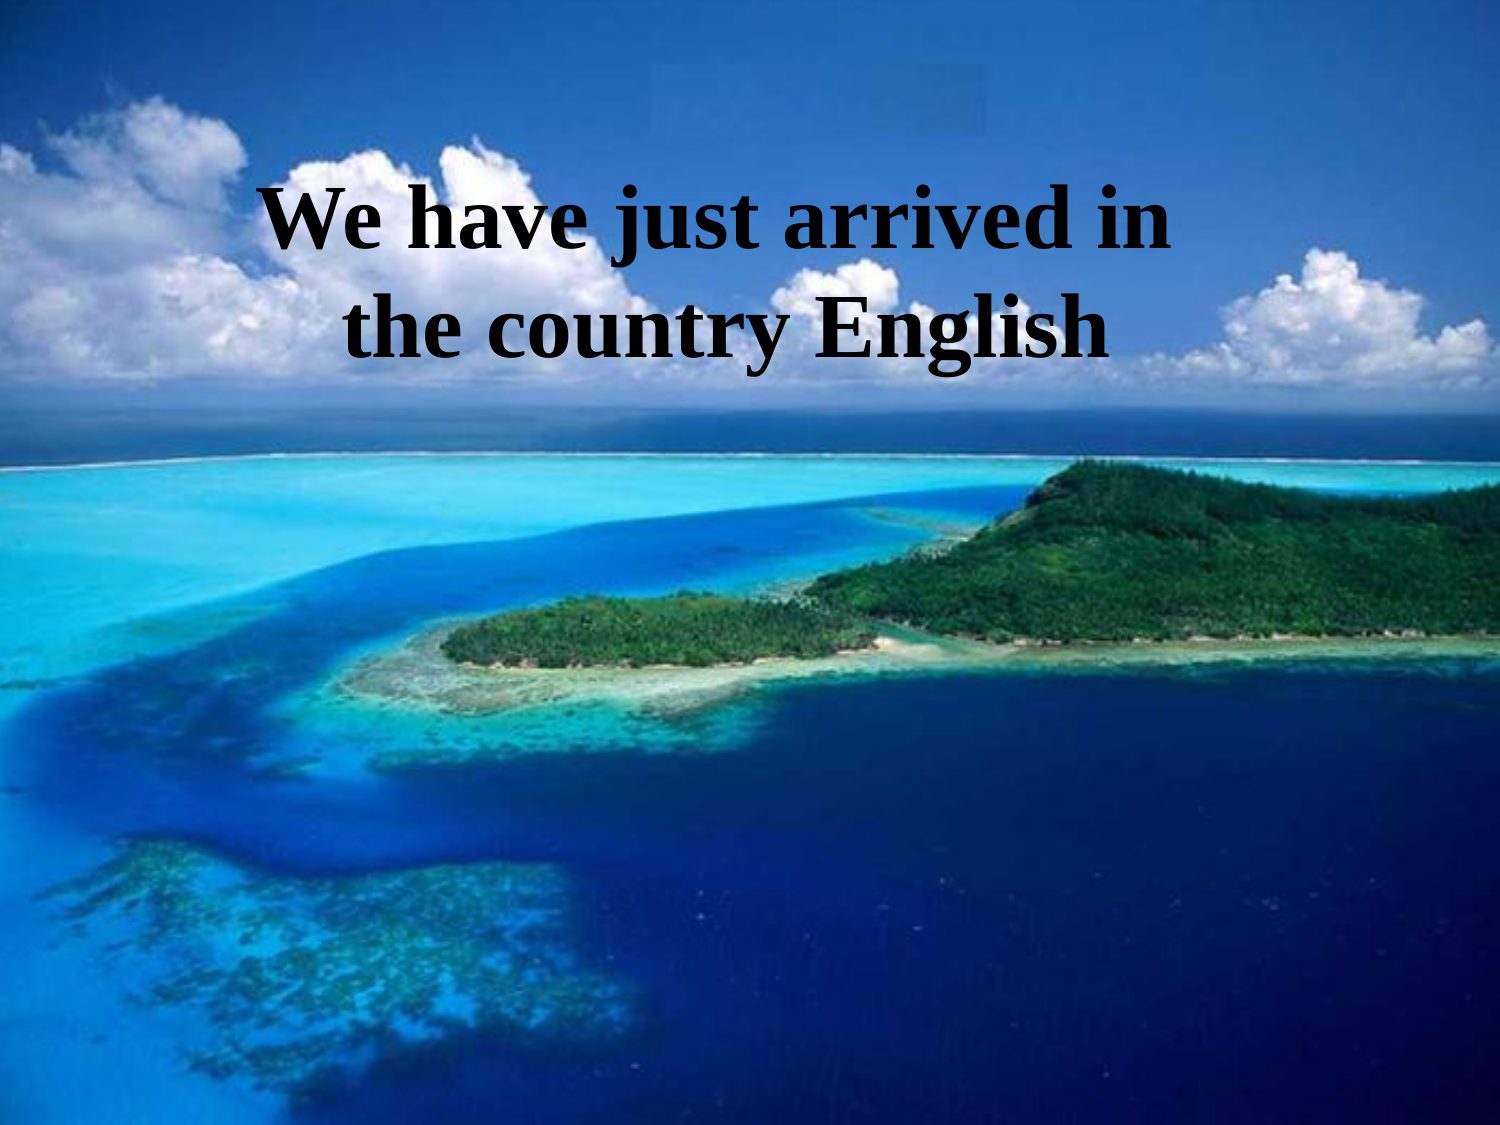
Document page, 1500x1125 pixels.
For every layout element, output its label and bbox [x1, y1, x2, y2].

list [0, 0, 1500, 1125]
